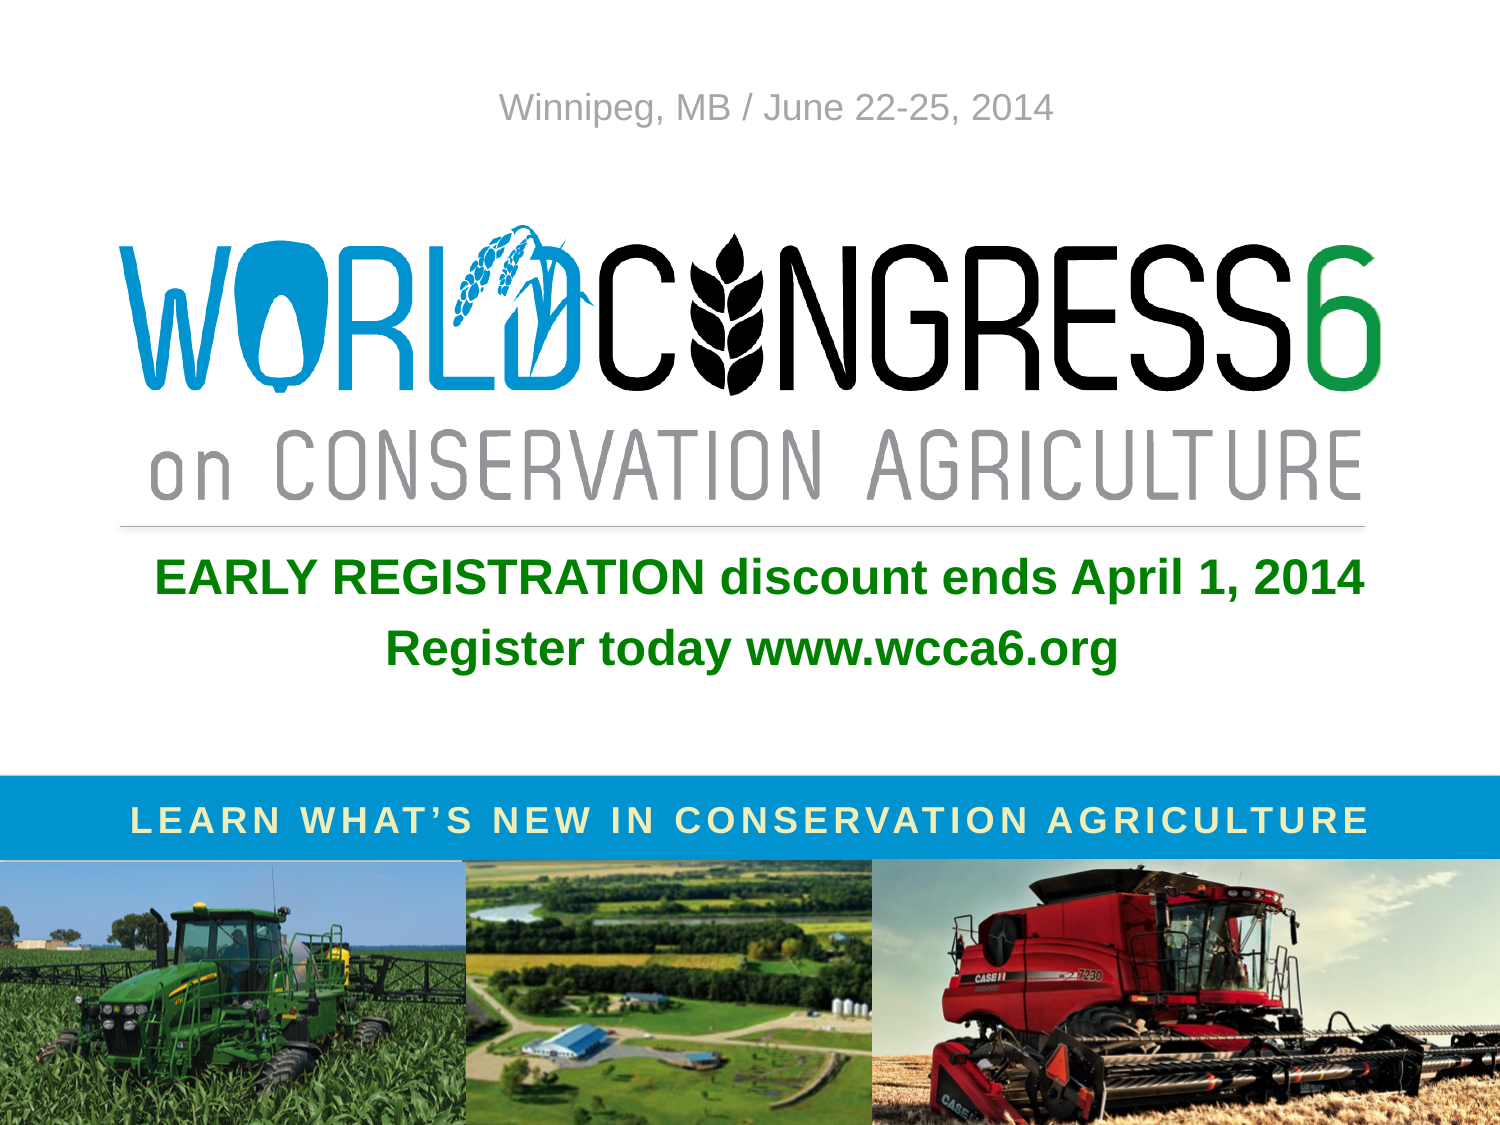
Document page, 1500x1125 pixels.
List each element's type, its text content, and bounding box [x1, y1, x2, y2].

picture [551, 264, 566, 312]
text_box LEARN WHAT’S NEW IN CONSERVATION AGRICULTURE [0, 767, 1500, 860]
picture [0, 860, 1500, 1125]
subtitle Winnipeg, MB / June 22-25, 2014 [425, 75, 1070, 154]
text_box EARLY REGISTRATION discount ends April 1, 2014 Register today www.wcca6.org [125, 537, 1381, 725]
picture [532, 308, 566, 376]
picture [119, 224, 1381, 519]
picture [475, 281, 481, 288]
